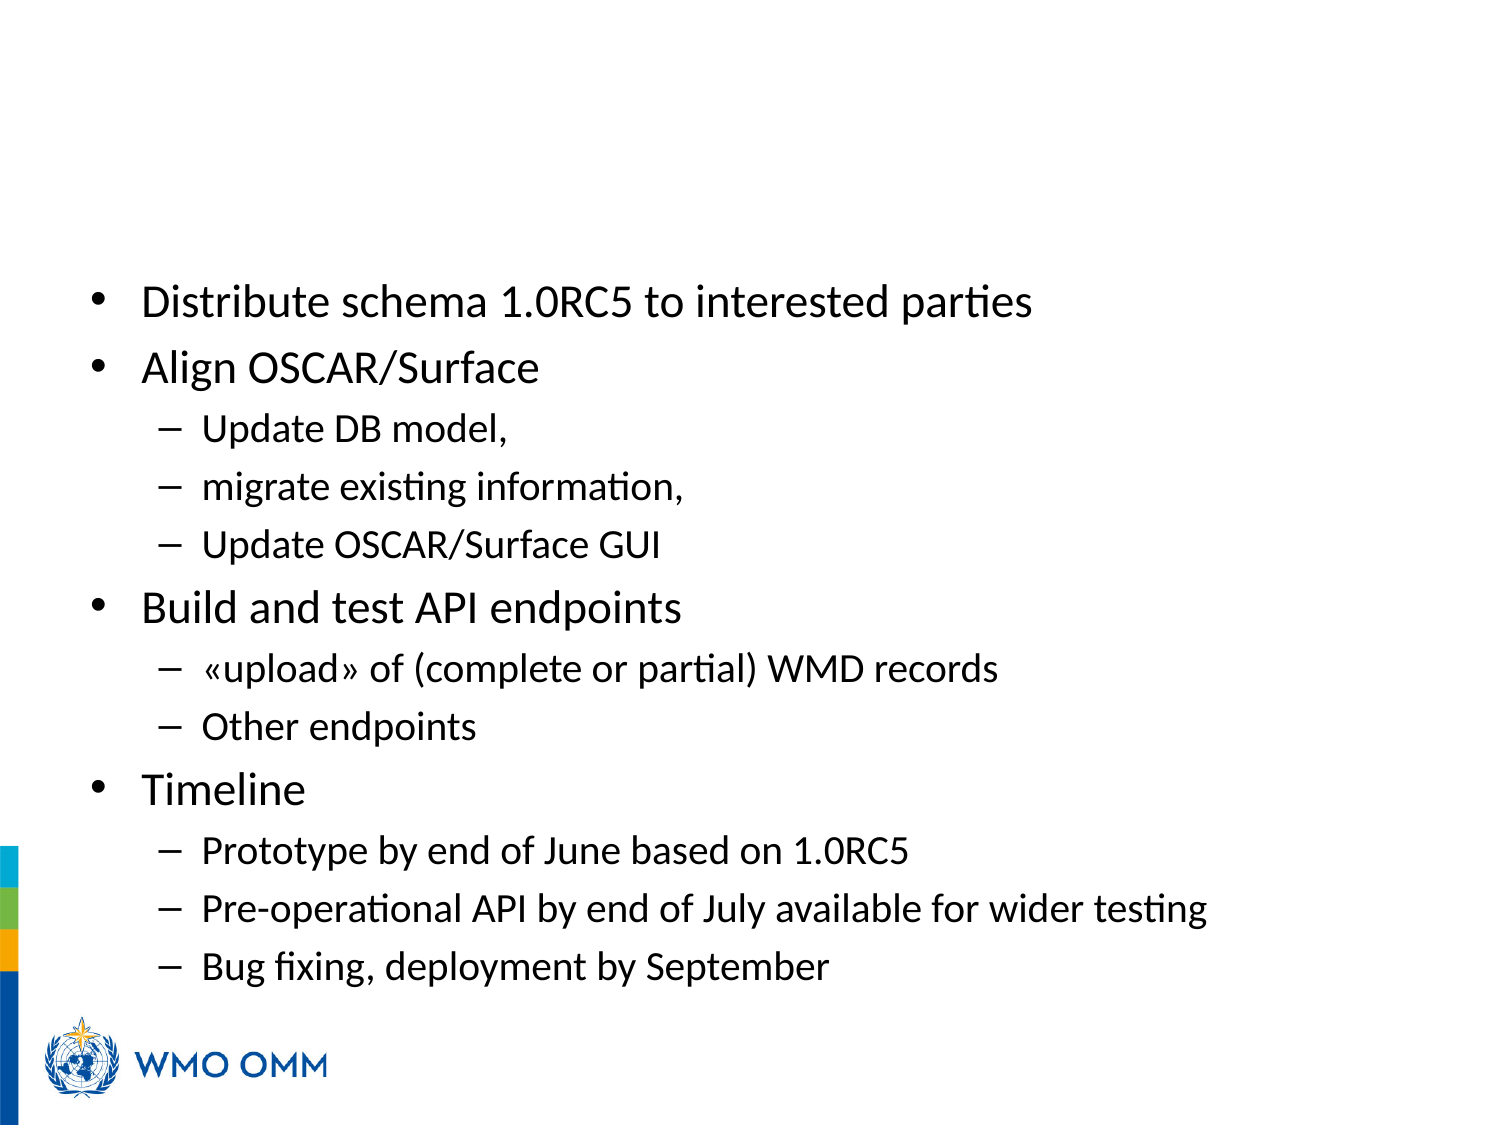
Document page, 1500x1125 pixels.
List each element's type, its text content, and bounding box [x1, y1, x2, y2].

picture [0, 845, 327, 1125]
list Distribute schema 1.0RC5 to interested parties Align OSCAR/Surface Update DB model, migrate existing information, Update OSCAR/Surface GUI Build and test API endpoints «upload» of (complete or partial) WMD records Other endpoints Timeline Prototype by end of June based on 1.0RC5 Pre-operational API by end of July available for wider testing Bug fixing, deployment by September [75, 262, 1425, 1005]
